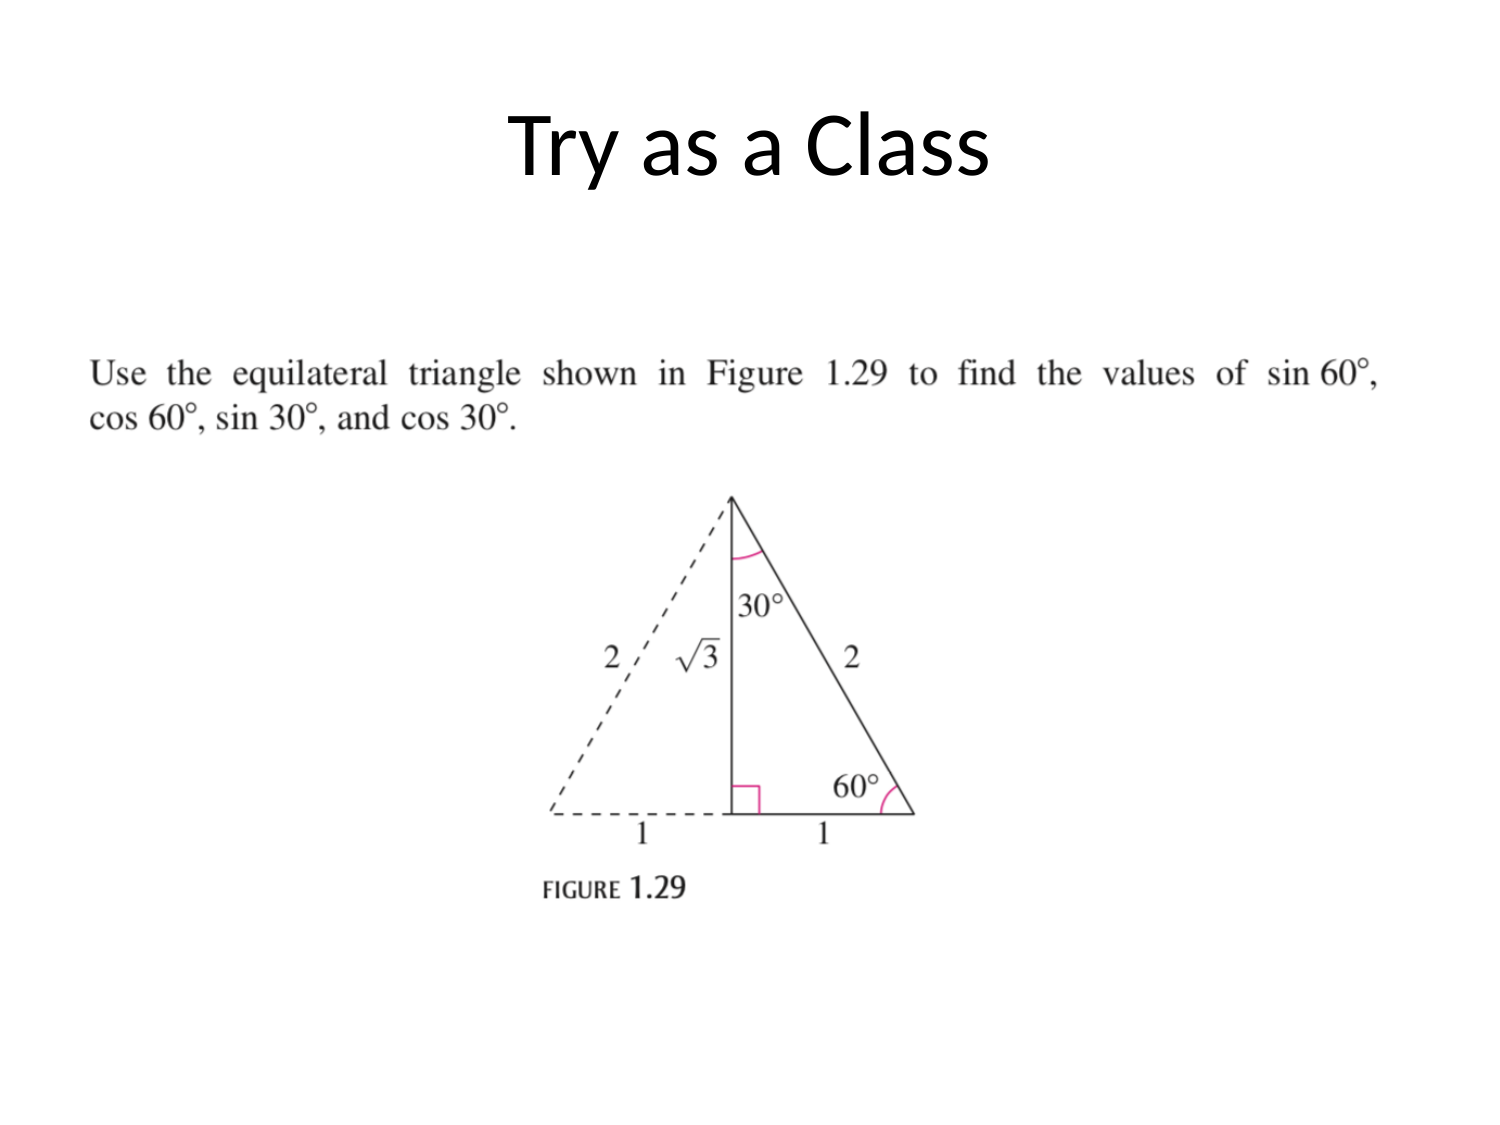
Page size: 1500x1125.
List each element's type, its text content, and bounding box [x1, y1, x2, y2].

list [74, 262, 1426, 1006]
title Try as a Class [75, 45, 1425, 233]
